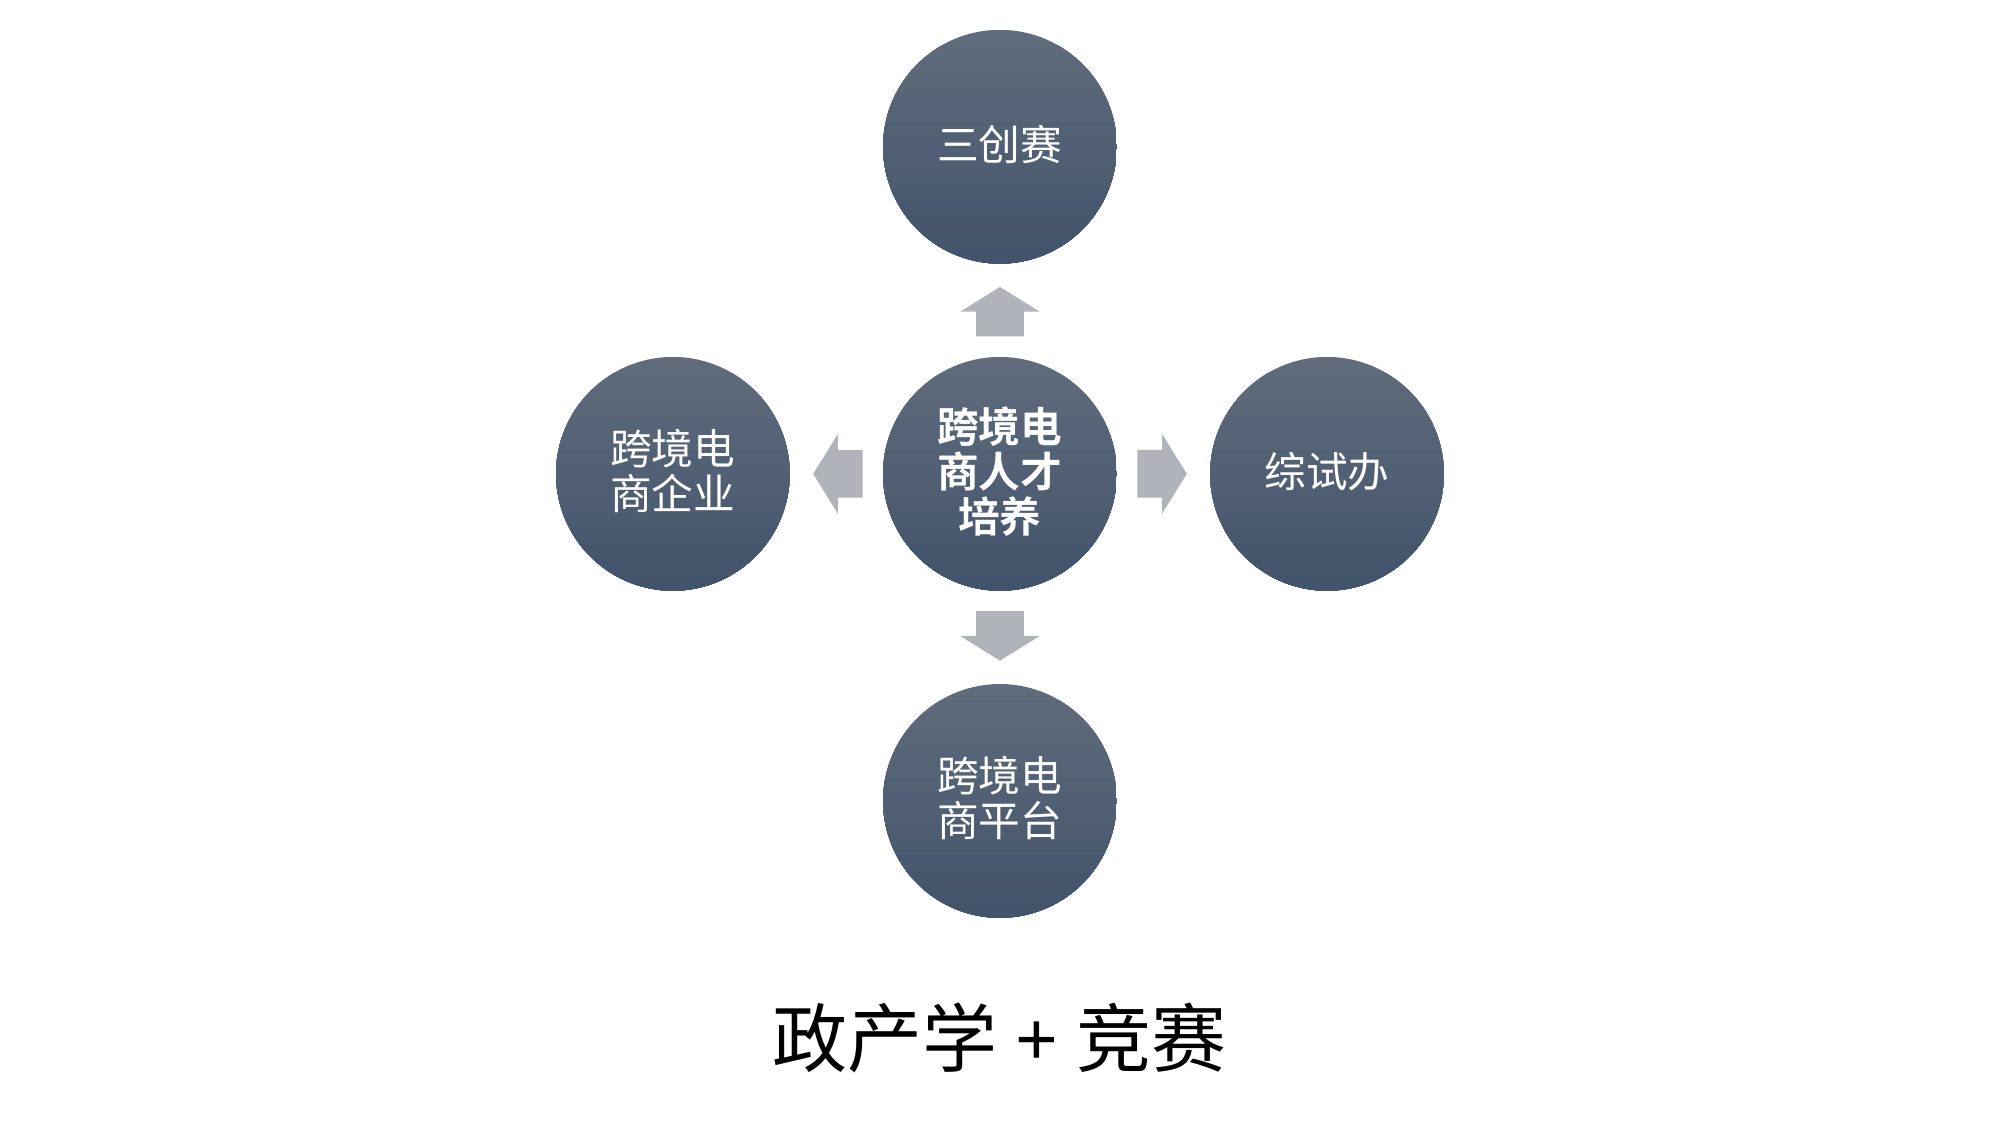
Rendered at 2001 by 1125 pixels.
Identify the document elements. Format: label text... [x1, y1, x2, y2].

text_box 政产学+竞赛 [704, 939, 1296, 1090]
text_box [333, 29, 1667, 919]
